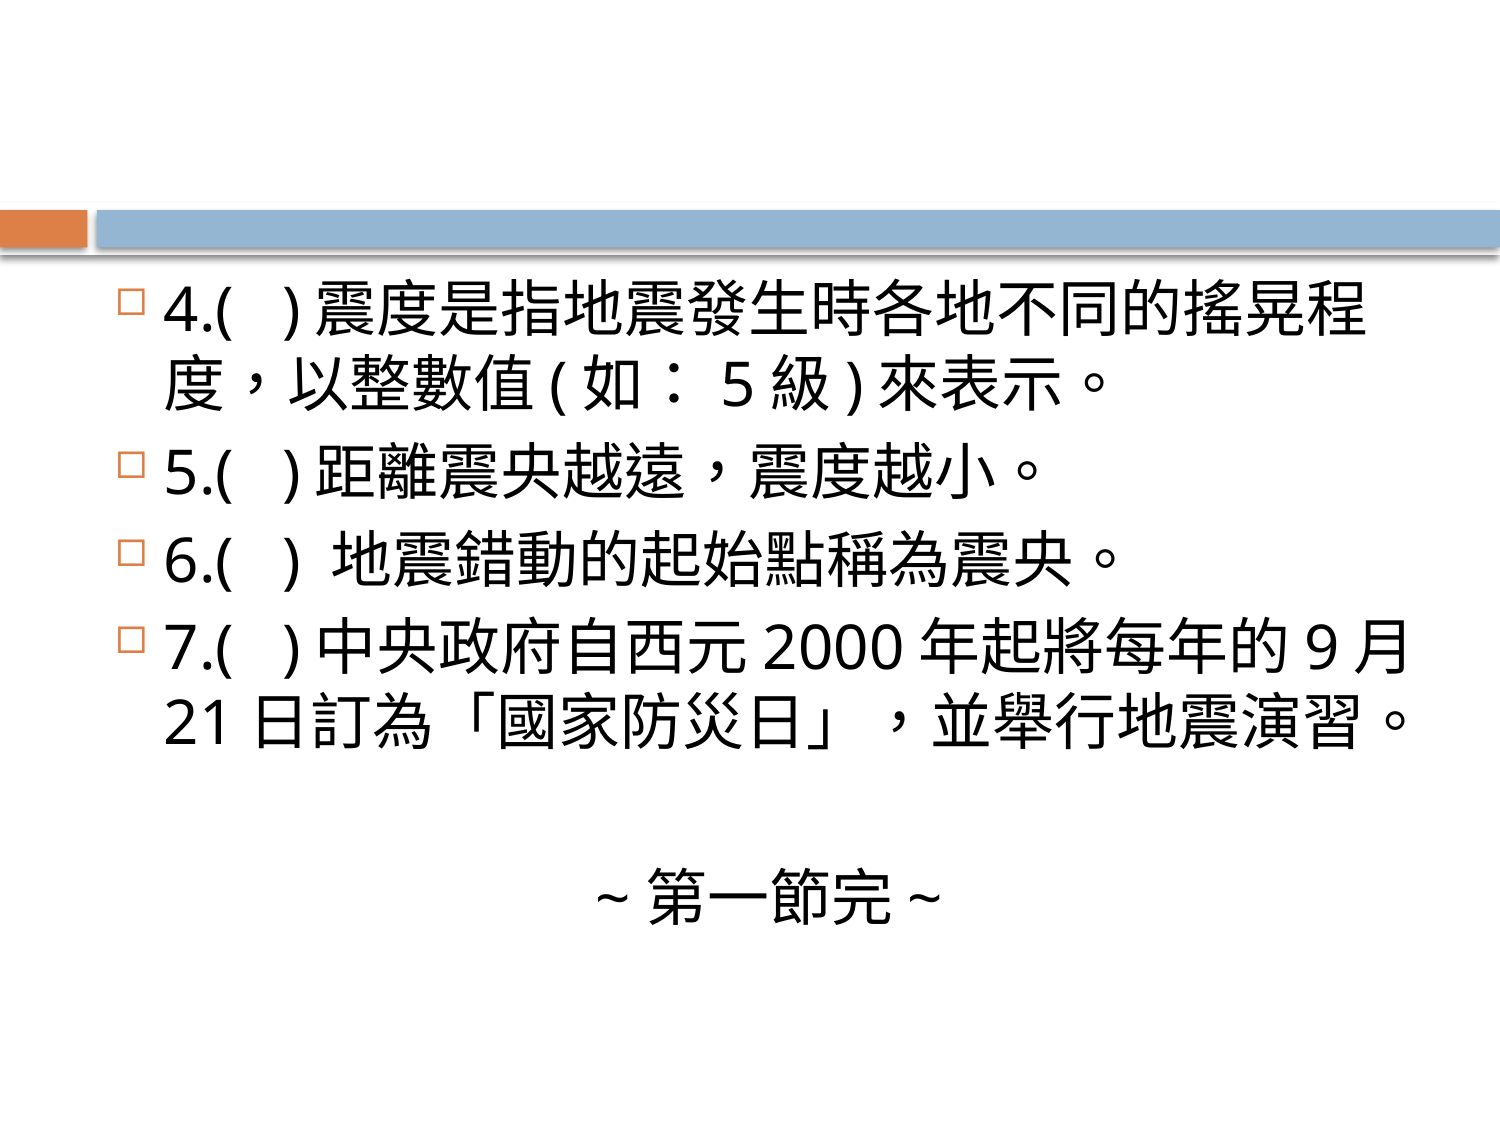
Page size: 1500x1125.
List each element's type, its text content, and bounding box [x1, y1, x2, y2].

list 4.( )震度是指地震發生時各地不同的搖晃程度，以整數值(如：5級)來表示。 5.( )距離震央越遠，震度越小。 6.( ) 地震錯動的起始點稱為震央。 7.( )中央政府自西元2000年起將每年的9月21日訂為「國家防災日」，並舉行地震演習。 ~第一節完~ [100, 262, 1438, 1000]
